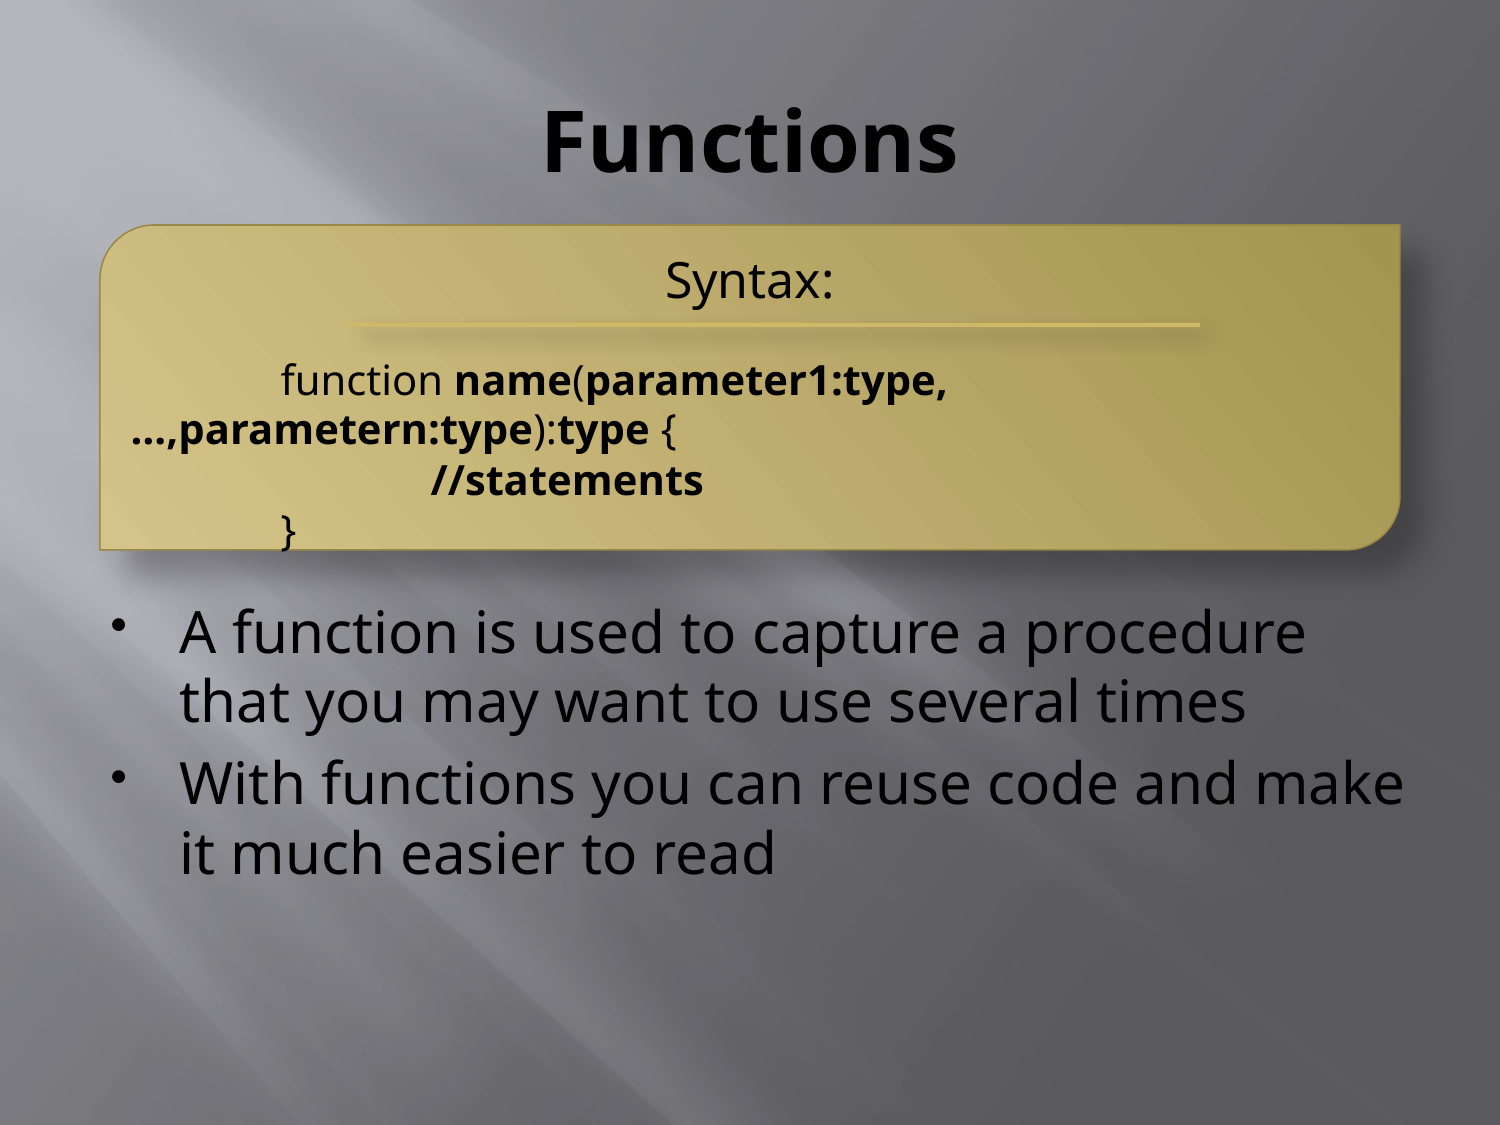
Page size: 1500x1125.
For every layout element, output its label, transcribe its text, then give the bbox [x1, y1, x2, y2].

text_box Syntax: function name(parameter1:type,…,parametern:type):type { //statements } [99, 224, 1401, 551]
title Functions [75, 45, 1425, 233]
list A function is used to capture a procedure that you may want to use several times With functions you can reuse code and make it much easier to read [75, 587, 1425, 1035]
